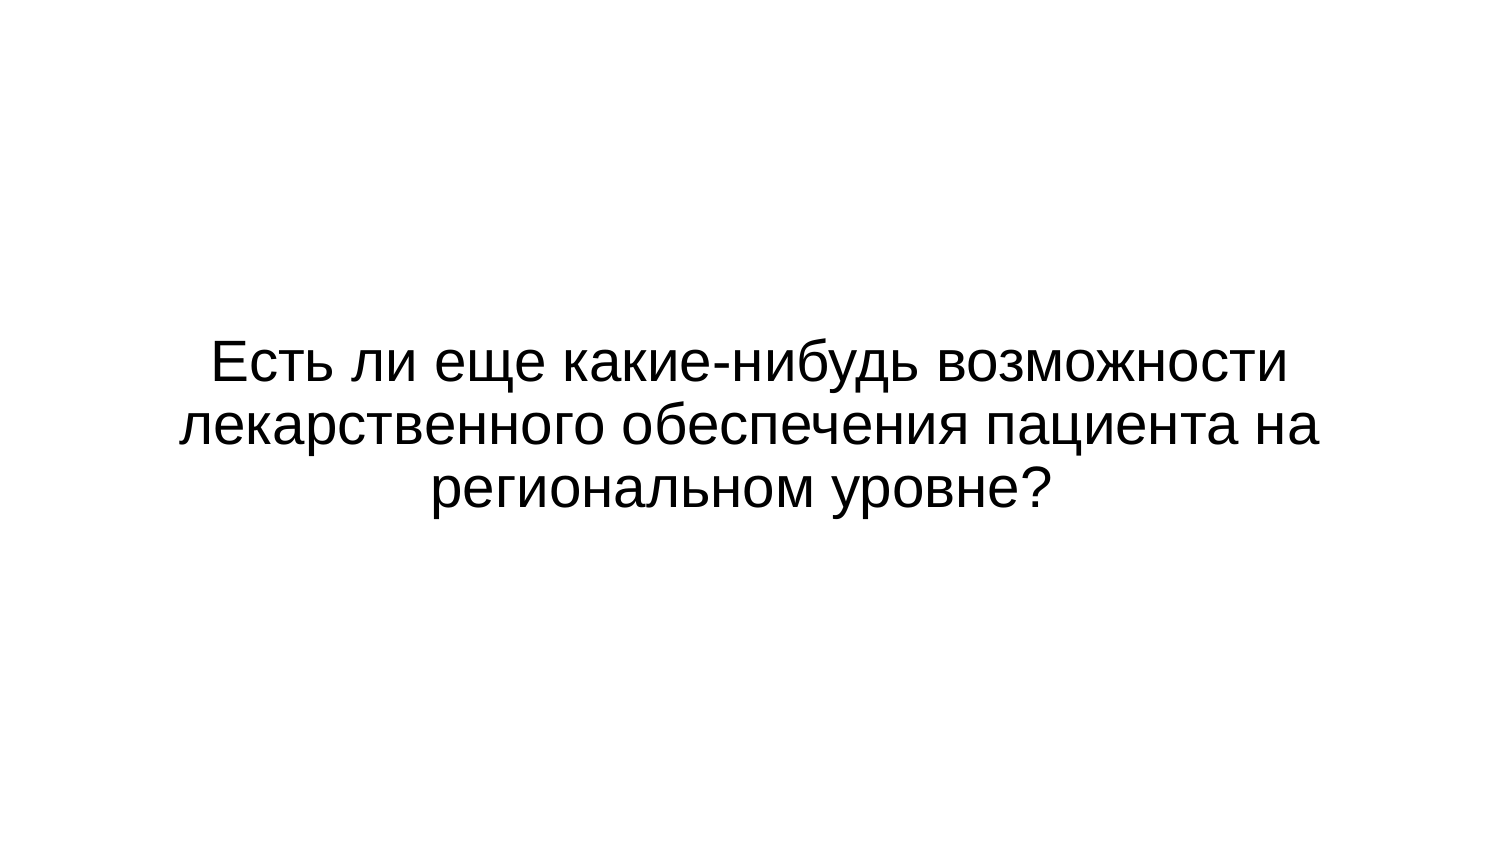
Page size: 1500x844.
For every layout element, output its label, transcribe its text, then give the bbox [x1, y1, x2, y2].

text_box Есть ли еще какие-нибудь возможности лекарственного обеспечения пациента на региональном уровне? [97, 315, 1403, 528]
